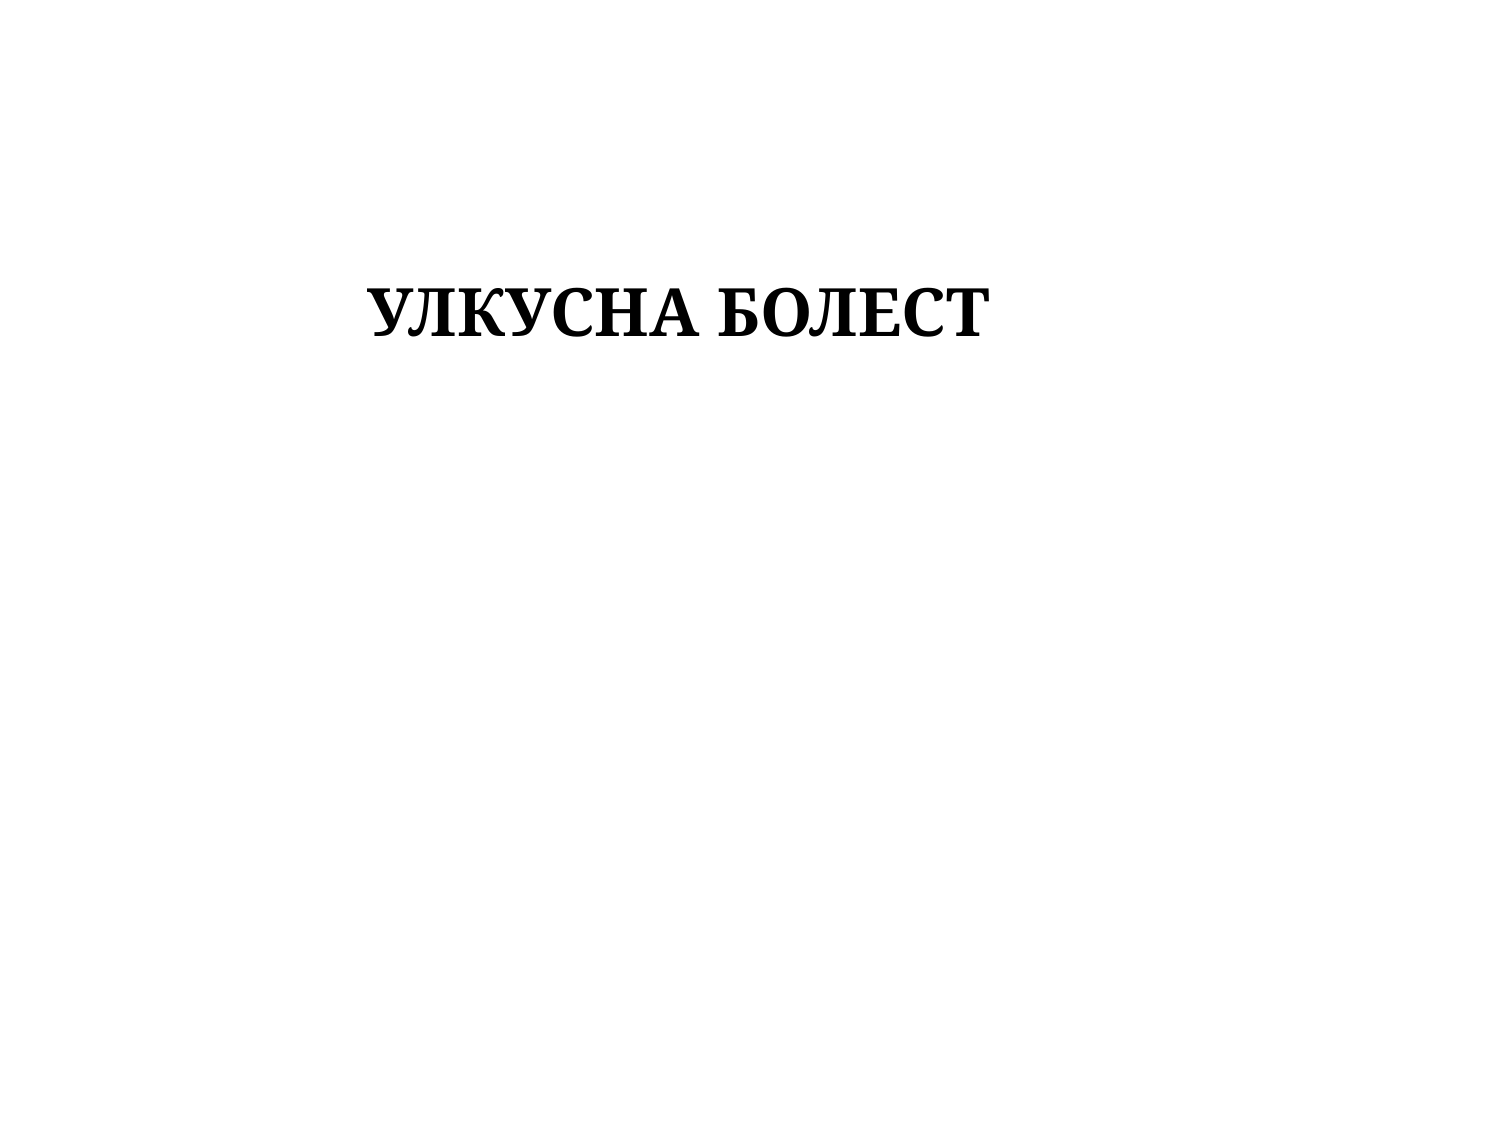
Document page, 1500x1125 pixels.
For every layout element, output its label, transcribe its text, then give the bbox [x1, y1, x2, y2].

text_box УЛКУСНА БОЛЕСТ [353, 262, 1005, 358]
